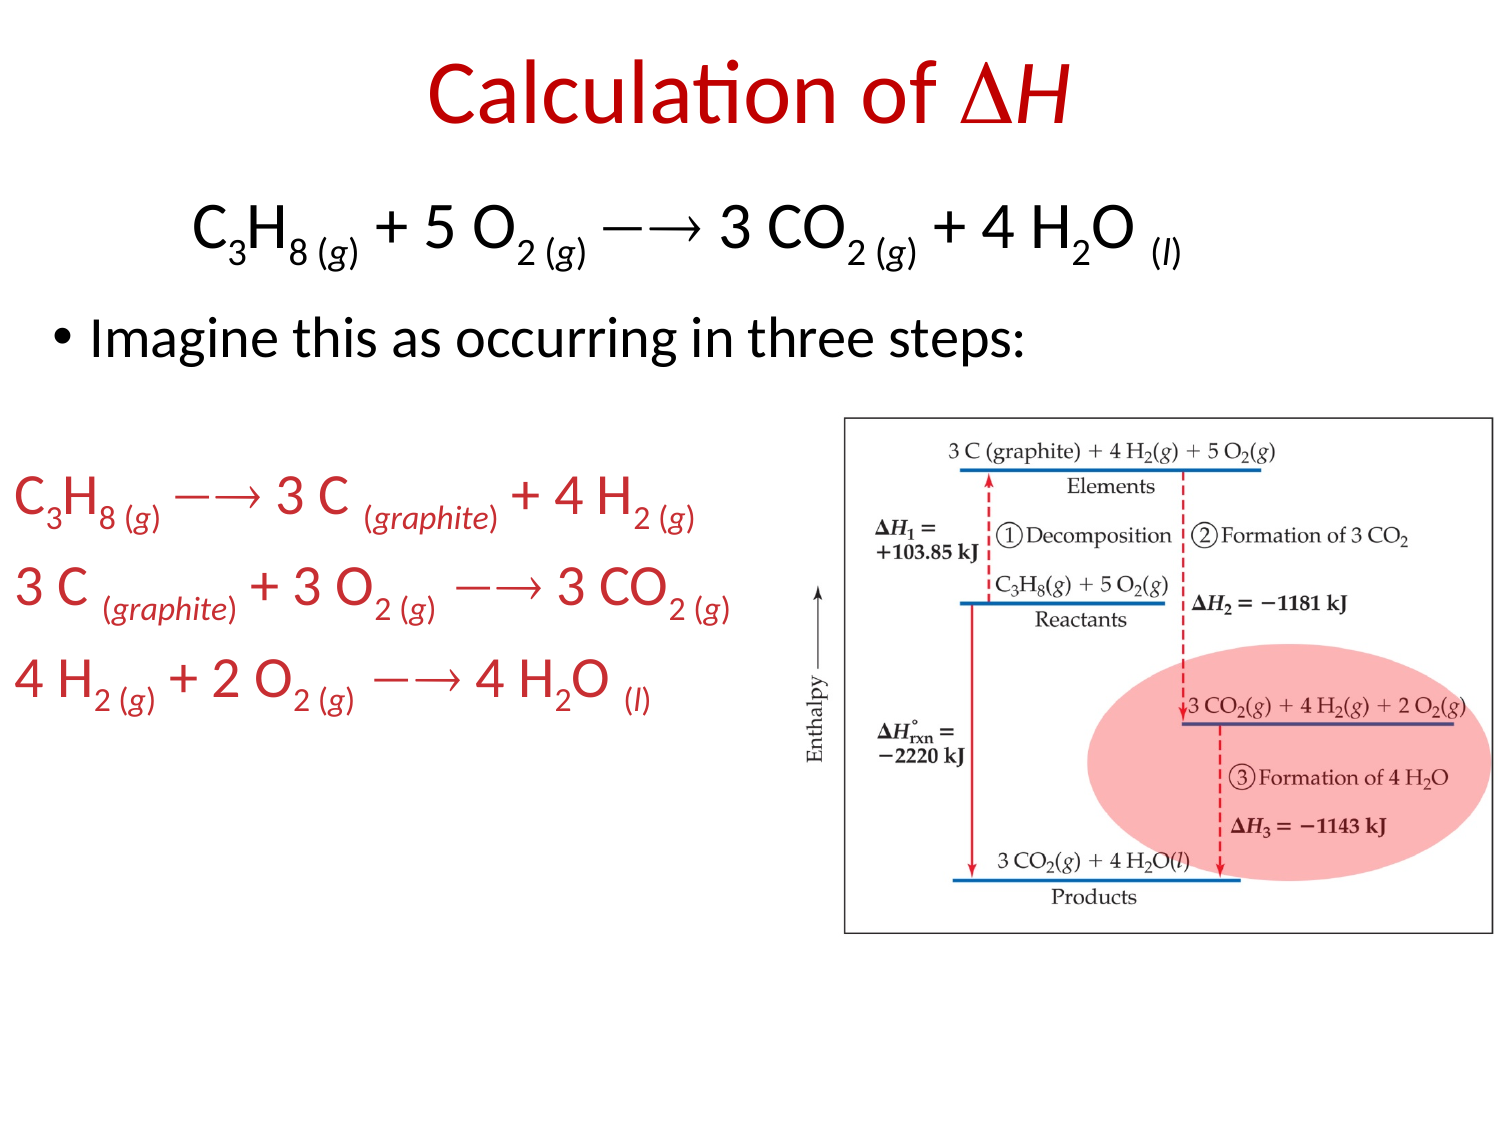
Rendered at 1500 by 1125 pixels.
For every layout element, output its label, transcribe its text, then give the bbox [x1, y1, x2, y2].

text_box C3H8 (g)  3 C (graphite) + 4 H2 (g) 3 C (graphite) + 3 O2 (g)  3 CO2 (g) 4 H2 (g) + 2 O2 (g)  4 H2O (l) [0, 448, 794, 796]
text_box Imagine this as occurring in three steps: [37, 299, 1388, 413]
text_box C3H8 (g) + 5 O2 (g)  3 CO2 (g) + 4 H2O (l) [177, 174, 1198, 281]
picture [799, 411, 1498, 938]
text_box Calculation of H [112, 24, 1388, 213]
